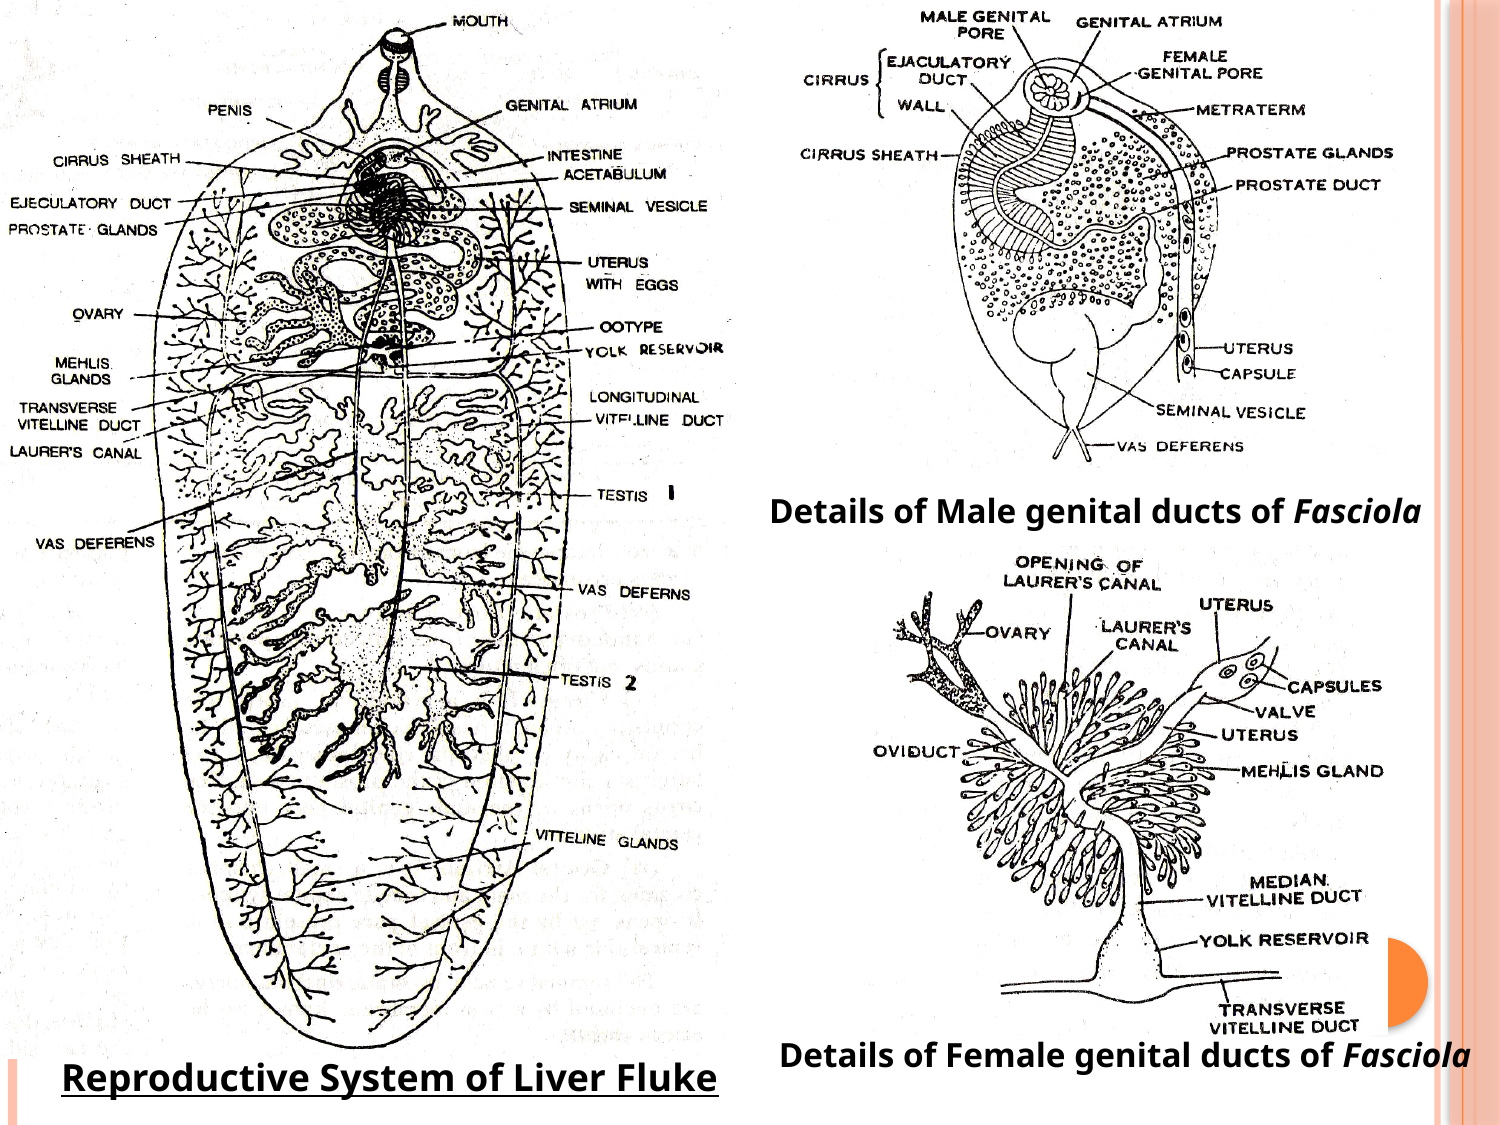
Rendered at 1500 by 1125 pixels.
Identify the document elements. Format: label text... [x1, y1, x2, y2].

text_box Reproductive System of Liver Fluke [0, 1062, 786, 1107]
picture [0, 0, 739, 1060]
picture [784, 0, 1399, 469]
text_box Details of Female genital ducts of Fasciola [744, 1026, 1500, 1082]
picture [867, 546, 1389, 1036]
text_box Details of Male genital ducts of Fasciola [745, 483, 1477, 538]
